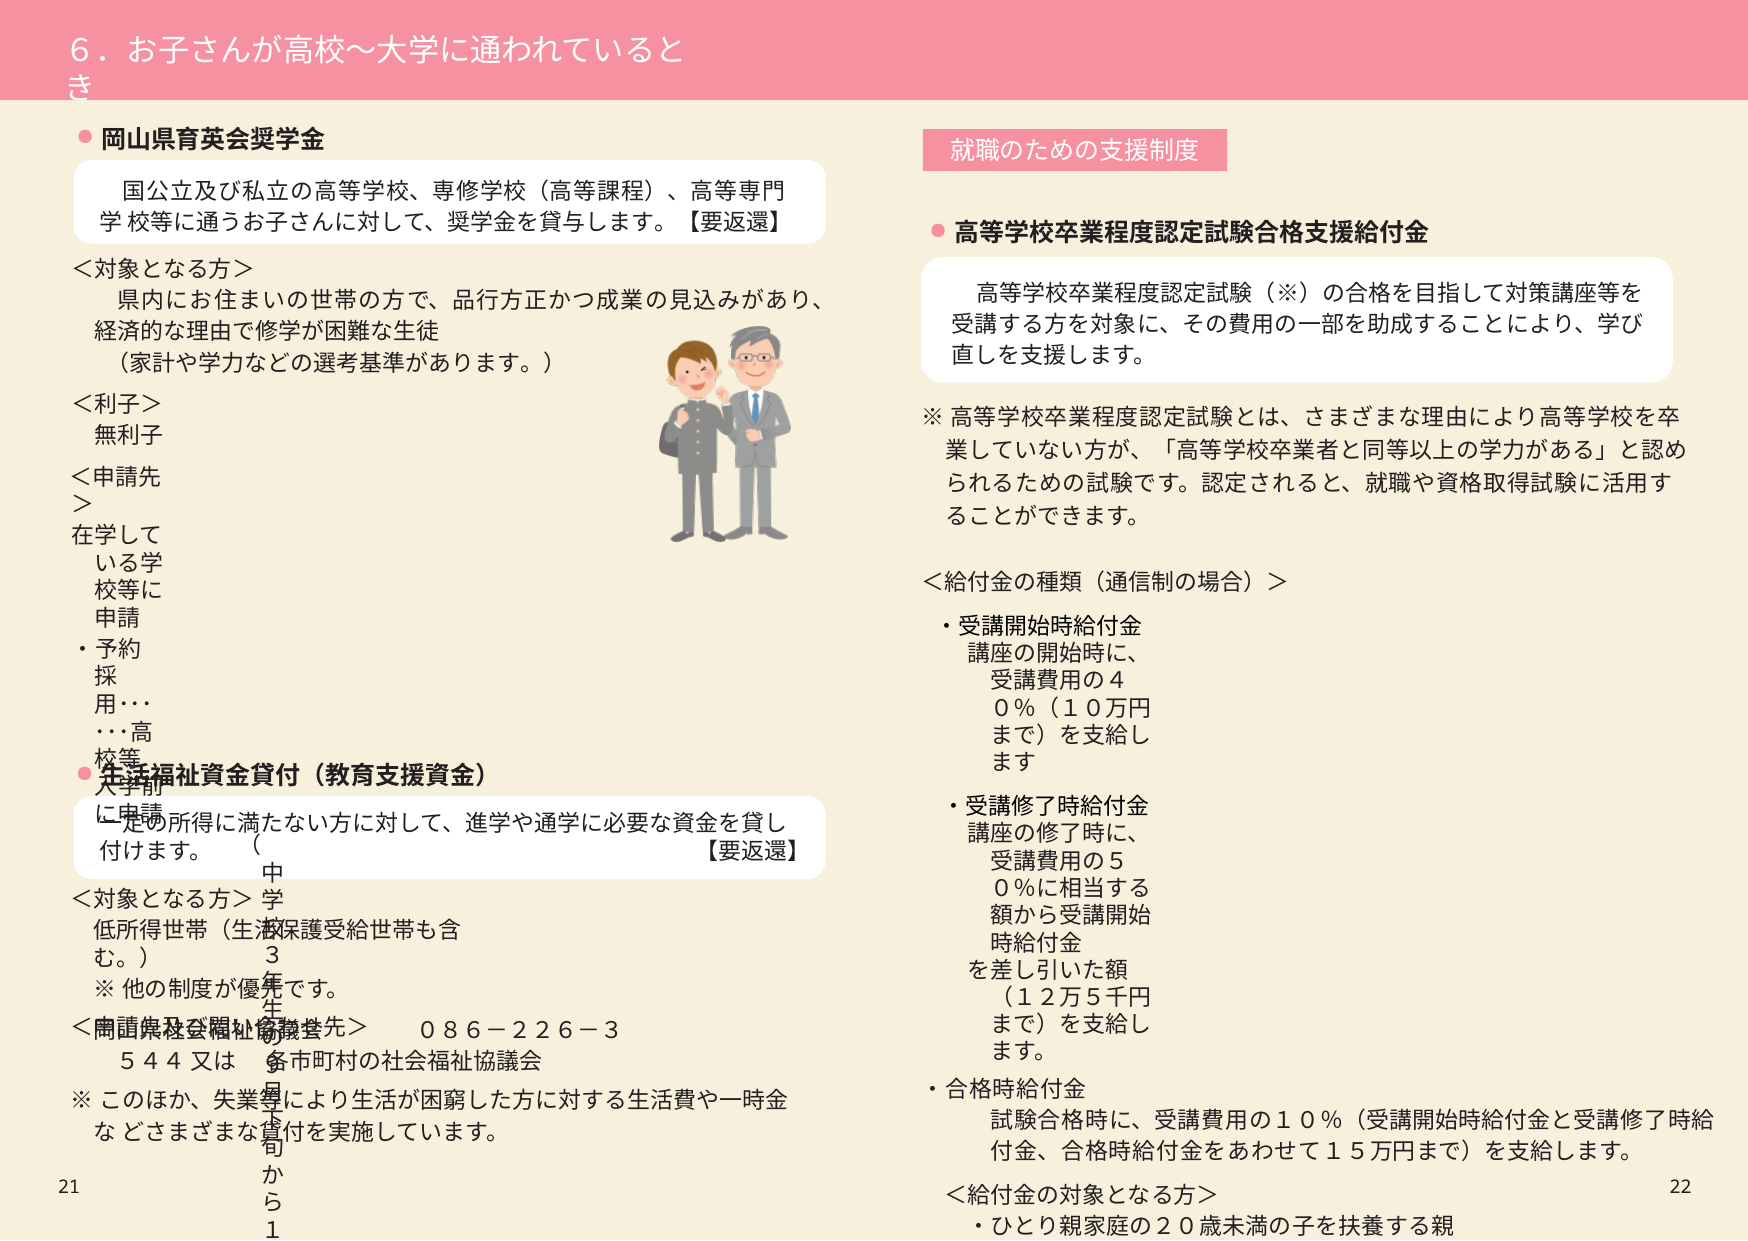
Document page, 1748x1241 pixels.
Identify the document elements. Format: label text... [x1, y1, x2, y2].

text_box ＜対象となる方＞ 県内にお住まいの世帯の方で、品行方正かつ成業の見込みがあり、 経済的な理由で修学が困難な生徒 （家計や学力などの選考基準があります。） ＜利子＞ 無利子 ＜申請先＞ 在学している学校等に申請 ・予約採用･･････高校等入学前に申請 （中学校３年生の９月下旬から１０月中旬） ・在学採用･･････高校等在学中に申請 （毎年４月中旬～５月下旬） 詳しくは、岡山県育英会へお問い合わせください。 公益財団法人 岡山県育英会 ０８６－２２６－７５９８ [69, 249, 840, 1241]
text_box 就職のための支援制度 [922, 129, 1228, 171]
text_box 高等学校卒業程度認定試験（※）の合格を目指して対策講座等を 受講する方を対象に、その費用の一部を助成することにより、学び 直しを支援します。 [949, 273, 1645, 369]
picture [659, 326, 791, 542]
text_box 岡山県育英会奨学金 [73, 121, 578, 154]
text_box [74, 159, 826, 244]
text_box 一定の所得に満たない方に対して、進学や通学に必要な資金を貸し 付けます。 【要返還】 [69, 803, 826, 864]
text_box [920, 257, 1673, 383]
text_box 生活福祉資金貸付（教育支援資金） [73, 757, 578, 790]
text_box 22 [1667, 1174, 1693, 1198]
text_box 21 [55, 1174, 81, 1198]
text_box 岡山県社会福祉協議会 ０８６－２２６－３５４４ 又は 各市町村の社会福祉協議会 ※このほか、失業等により生活が困窮した方に対する生活費や一時金な どさまざまな貸付を実施しています。 [68, 1010, 807, 1145]
text_box ６．お子さんが高校～大学に通われているとき [62, 28, 703, 106]
text_box ＜対象となる方＞ 低所得世帯（生活保護受給世帯も含む。） ※他の制度が優先です。 ＜申請先及び問い合わせ先＞ [68, 878, 520, 1010]
text_box 国公立及び私立の高等学校、専修学校（高等課程）、高等専門学 校等に通うお子さんに対して、奨学金を貸与します。【要返還】 [70, 171, 799, 236]
text_box 高等学校卒業程度認定試験合格支援給付金 [927, 214, 1432, 247]
text_box ※高等学校卒業程度認定試験とは、さまざまな理由により高等学校を卒 業していない方が、「高等学校卒業者と同等以上の学力がある」と認め られるための試験です。認定されると、就職や資格取得試験に活用す ることができます。 ＜給付金の種類（通信制の場合）＞ ・受講開始時給付金 講座の開始時に、受講費用の４０％（１０万円まで）を支給します ・受講修了時給付金 講座の修了時に、受講費用の５０％に相当する額から受講開始時給付金 を差し引いた額（１２万５千円まで）を支給します。 ・合格時給付金 試験合格時に、受講費用の１０％（受講開始時給付金と受講修了時給 付金、合格時給付金をあわせて１５万円まで）を支給します。 ＜給付金の対象となる方＞ ・ひとり親家庭の２０歳未満の子を扶養する親 ・ 〃 ひとり親に扶養されている２５歳未満の子ども （２０歳以上２５歳未満の子どもについては、合格時給付金（５万円まで） のみ対象） ＜申請・問い合わせ先＞ 詳しくは、お住まいの市町村を担当する県民局へお尋ねください。必ず、 講座の受講前に相談してください。 [919, 396, 1748, 1241]
